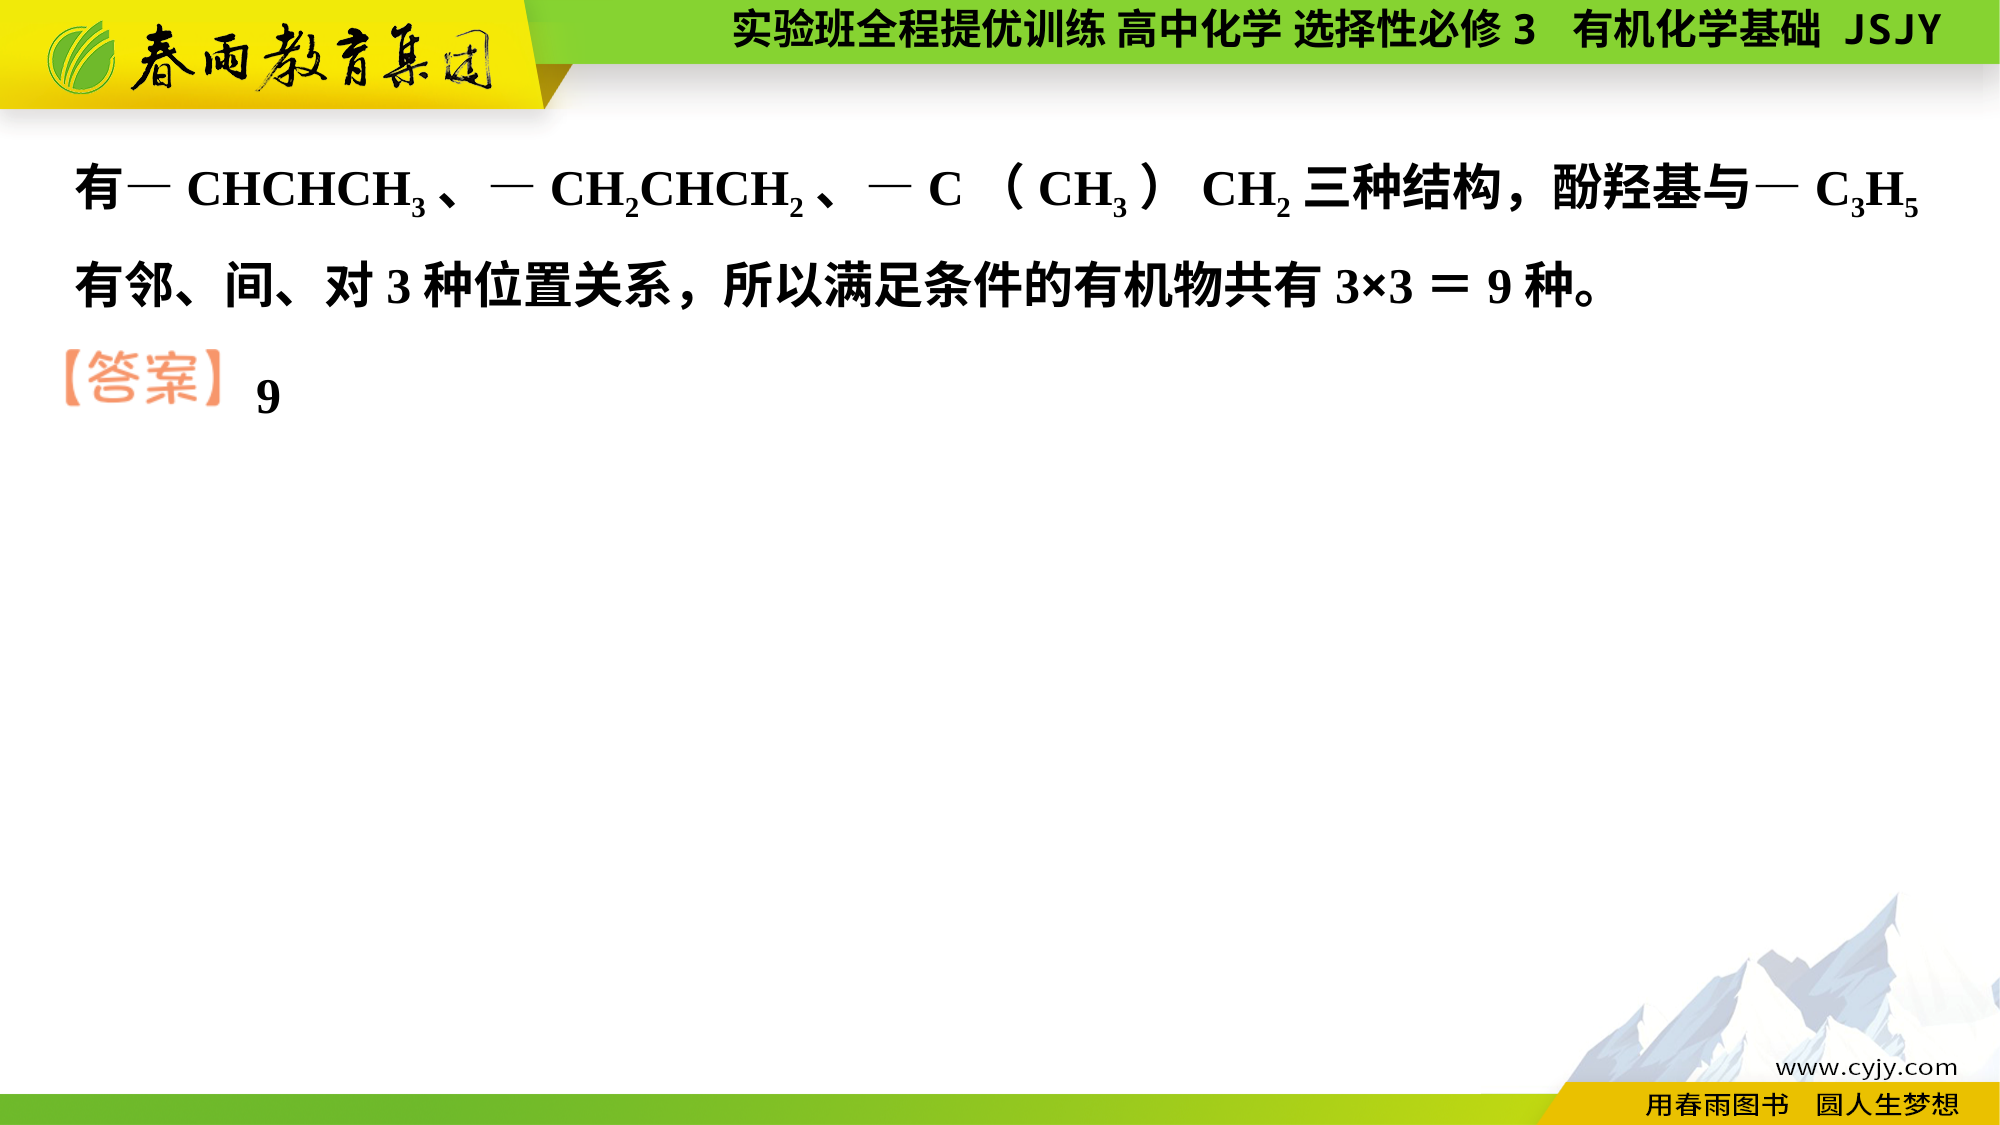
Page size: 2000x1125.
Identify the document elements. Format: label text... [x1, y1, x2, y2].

text_box 9 [241, 326, 297, 432]
picture [0, 0, 2000, 1125]
